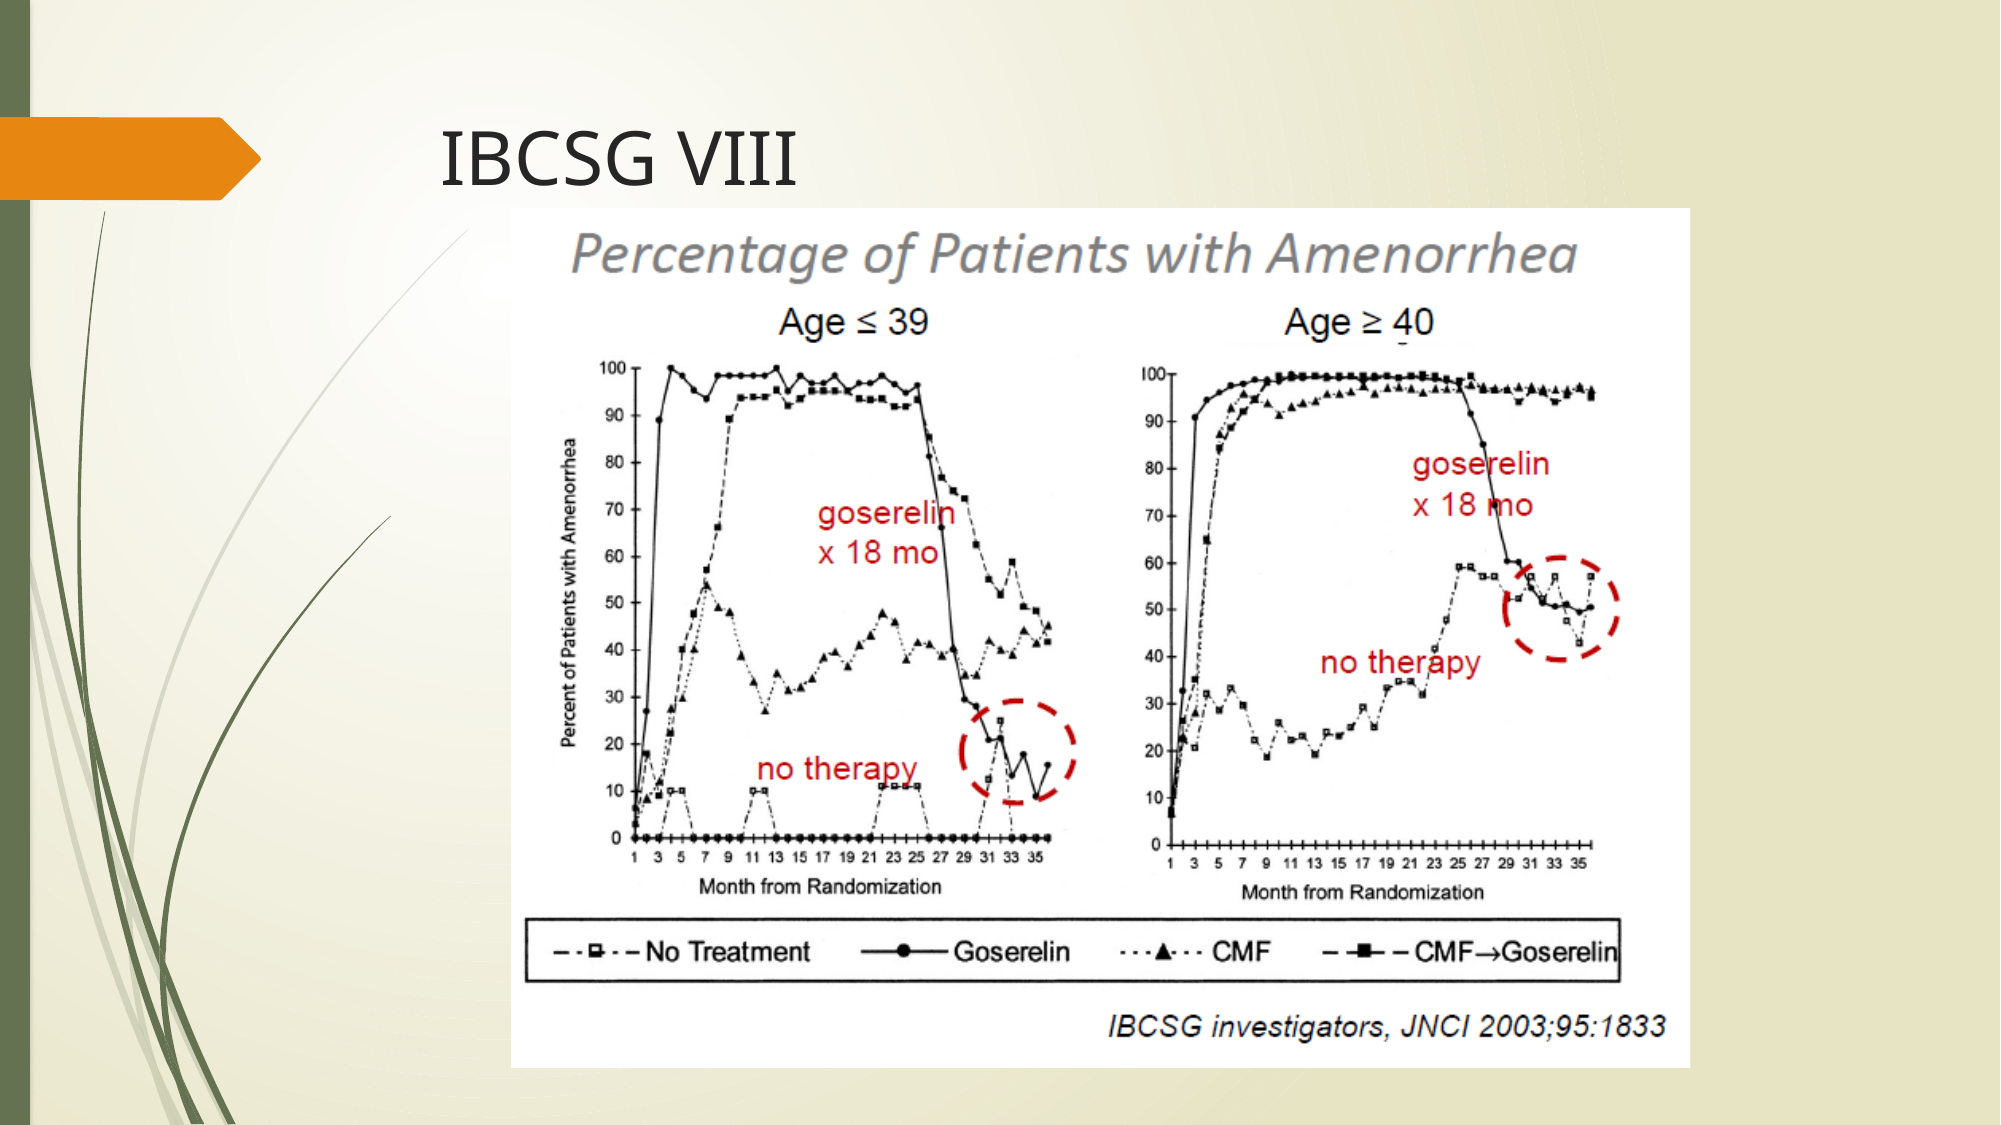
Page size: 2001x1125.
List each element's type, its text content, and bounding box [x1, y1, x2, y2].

title IBCSG VIII [425, 102, 1888, 313]
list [510, 208, 1691, 1068]
